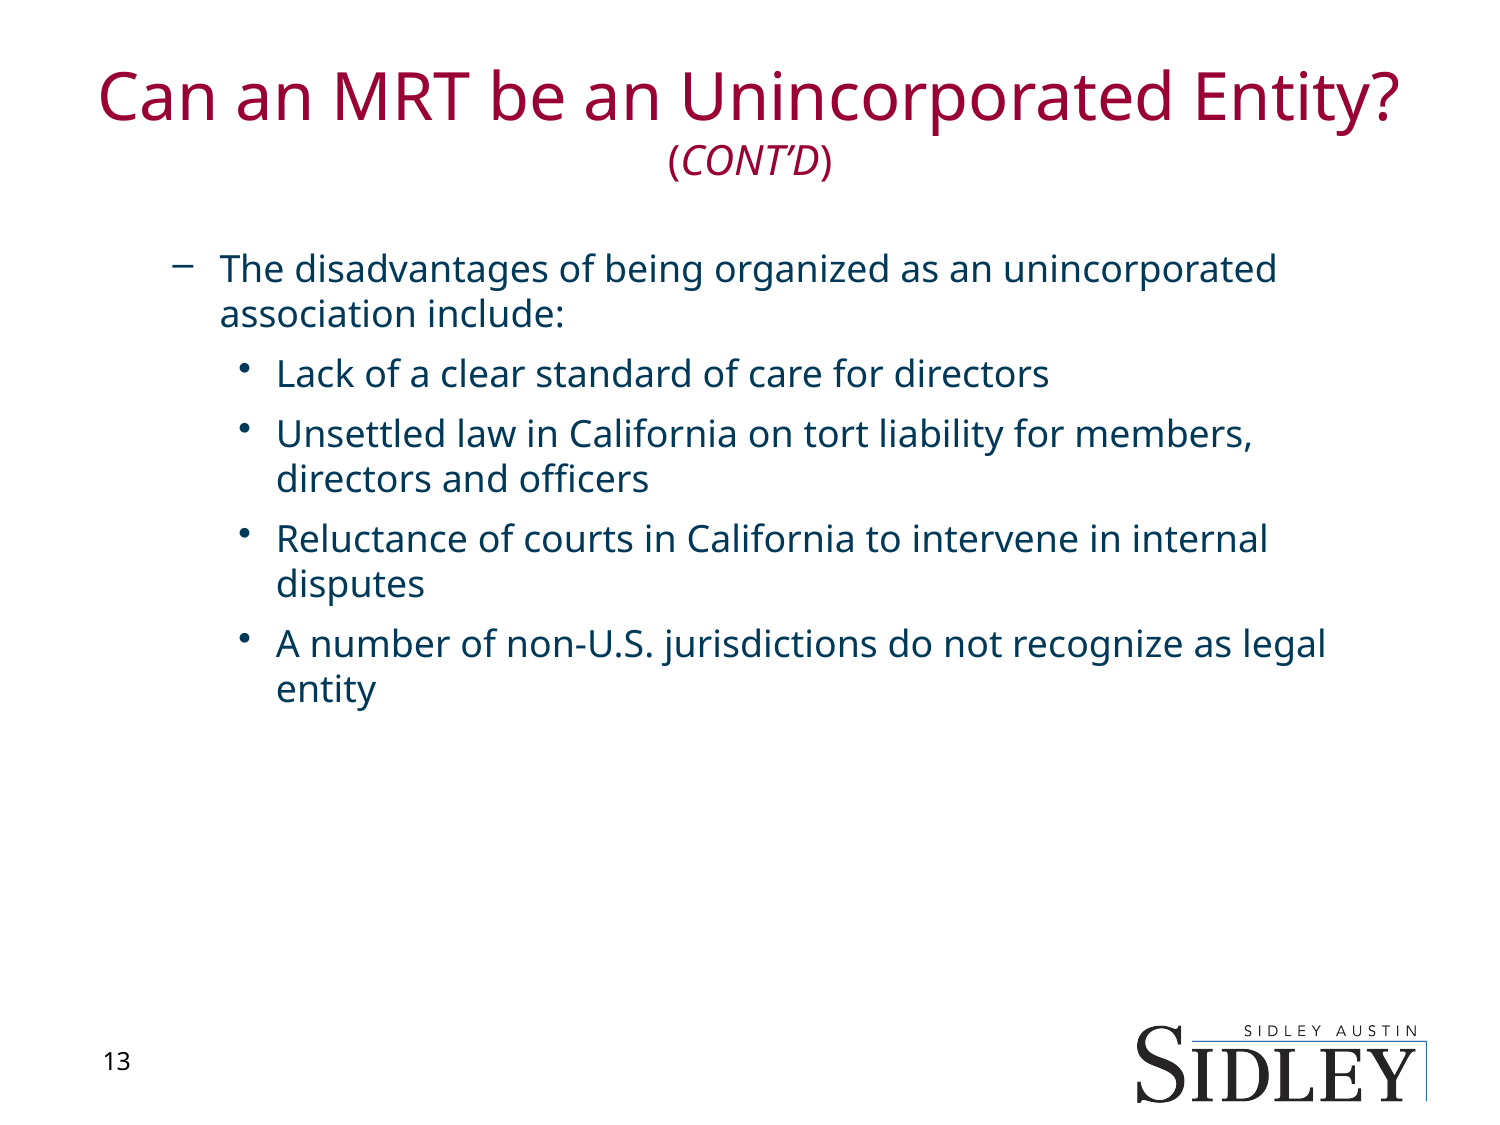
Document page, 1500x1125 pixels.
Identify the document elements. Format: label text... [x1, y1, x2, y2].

picture [1137, 1025, 1427, 1103]
slide_number 13 [87, 1037, 401, 1098]
list The disadvantages of being organized as an unincorporated association include: Lack of a clear standard of care for directors Unsettled law in California on tort liability for members, directors and officers Reluctance of courts in California to intervene in internal disputes A number of non-U.S. jurisdictions do not recognize as legal entity [82, 237, 1426, 988]
title Can an MRT be an Unincorporated Entity? (CONT’D) [82, 24, 1418, 213]
